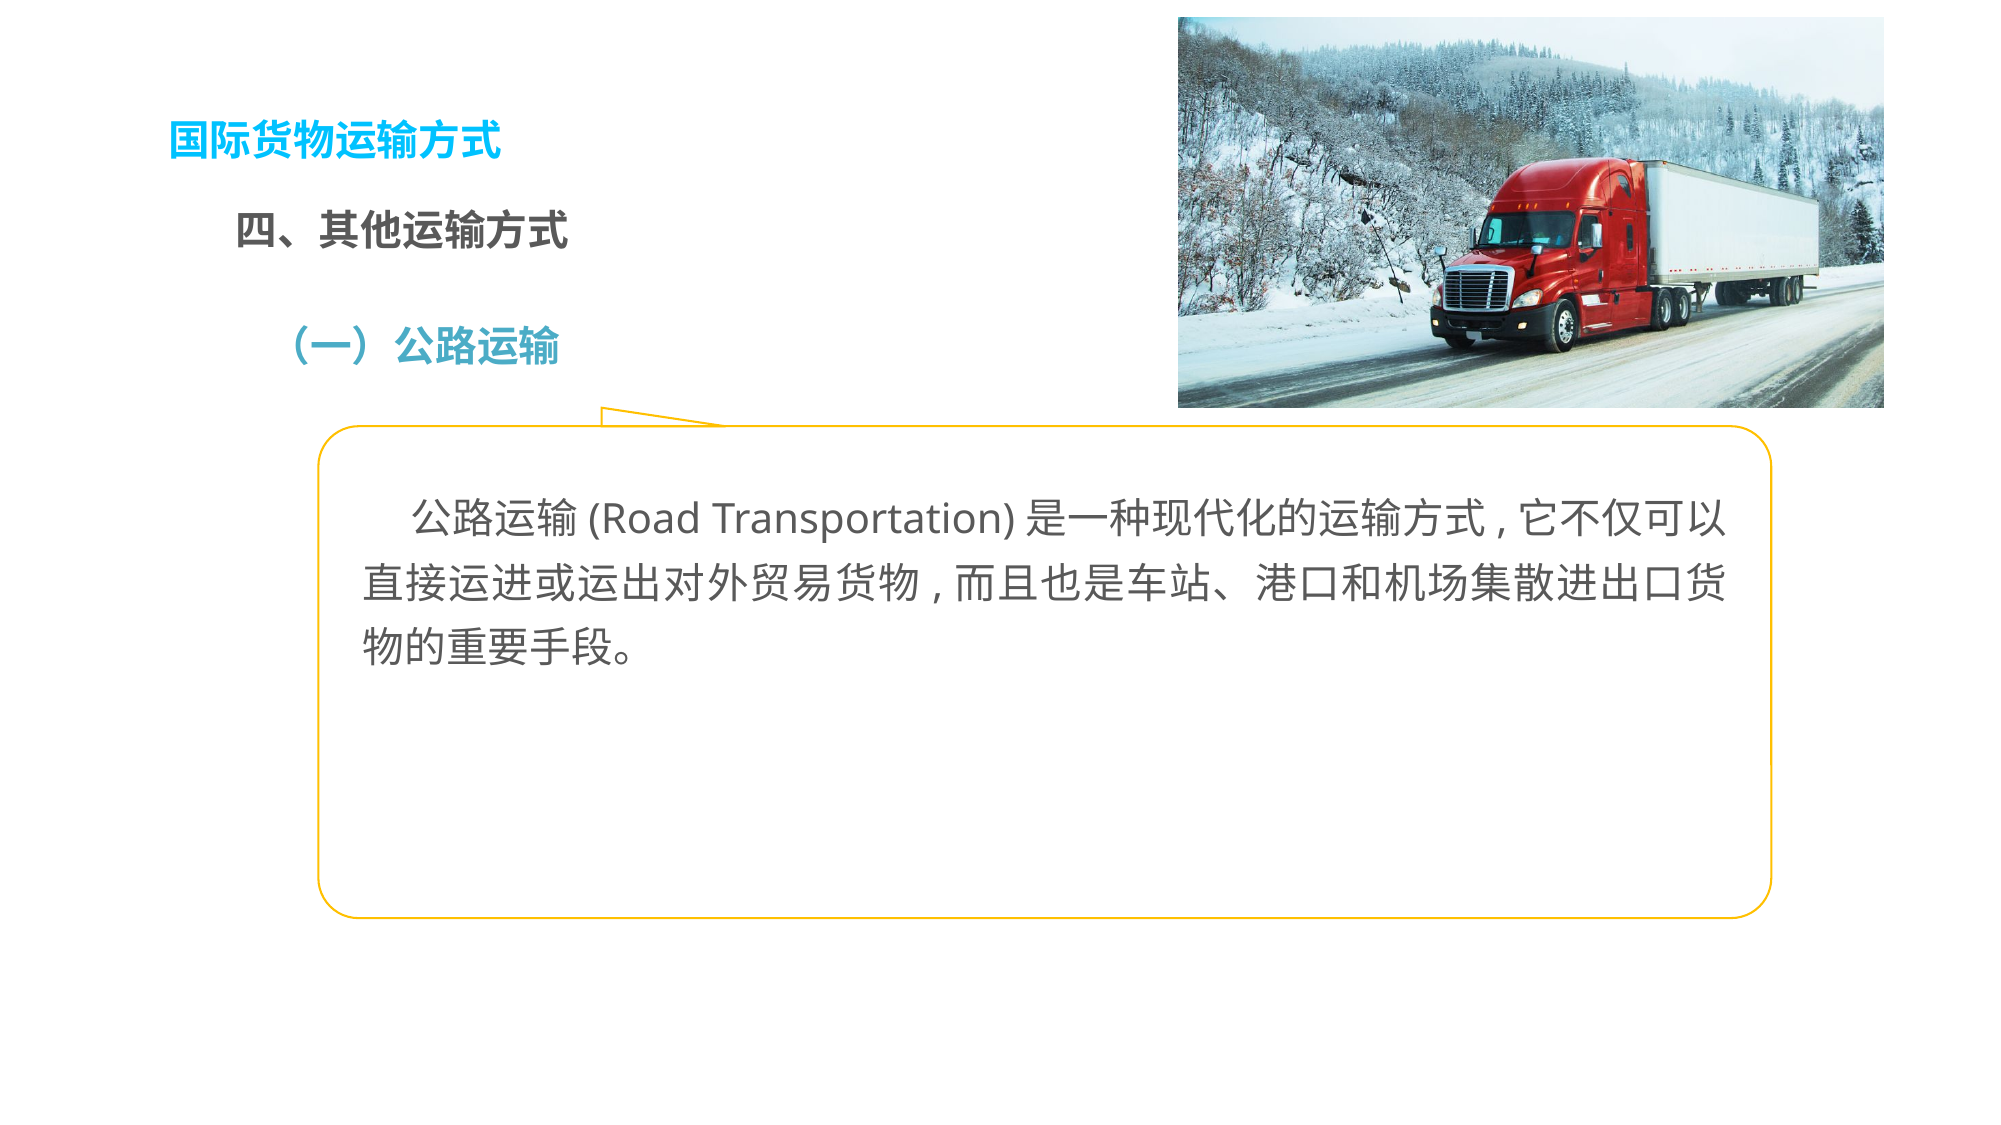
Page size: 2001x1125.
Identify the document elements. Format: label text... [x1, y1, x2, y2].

text_box 国际货物运输方式 [153, 106, 860, 172]
text_box （一）公路运输 [253, 286, 1178, 377]
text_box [318, 407, 1772, 919]
picture [1178, 17, 1884, 408]
text_box 四、其他运输方式 [220, 196, 1104, 261]
